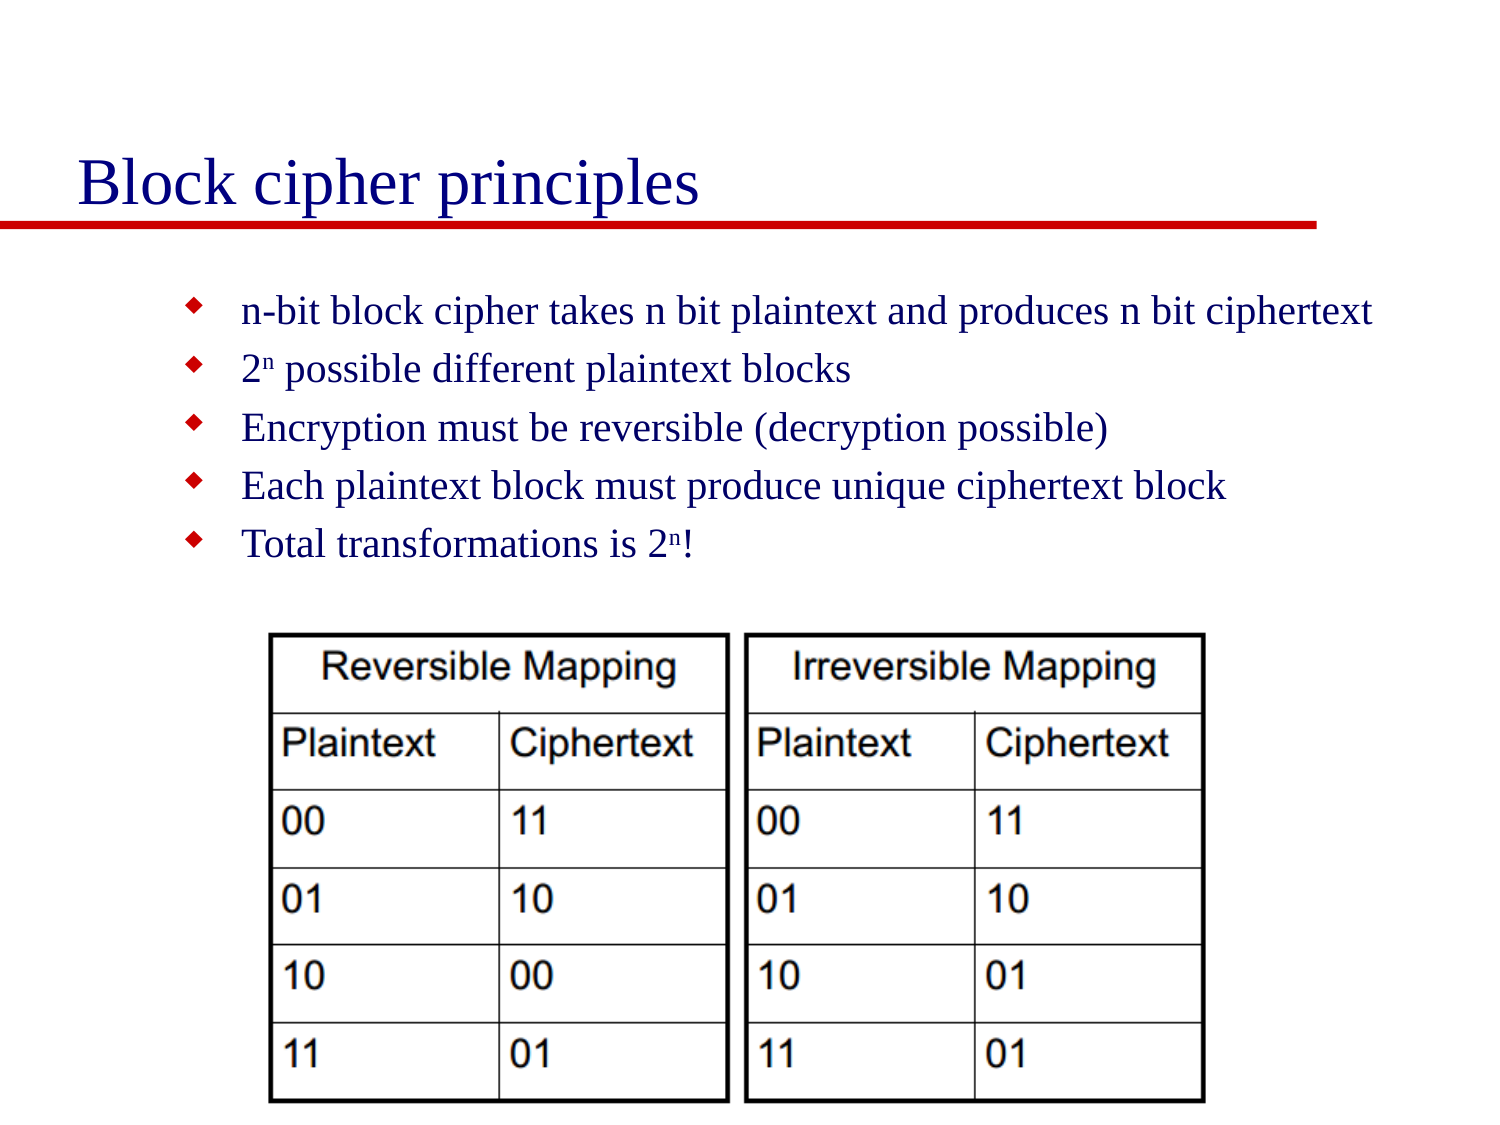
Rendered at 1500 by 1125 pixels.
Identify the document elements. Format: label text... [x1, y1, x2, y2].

title Block cipher principles [62, 43, 1338, 226]
picture [253, 593, 1231, 1117]
list n-bit block cipher takes n bit plaintext and produces n bit ciphertext 2n possible different plaintext blocks Encryption must be reversible (decryption possible) Each plaintext block must produce unique ciphertext block Total transformations is 2n! [169, 274, 1438, 951]
